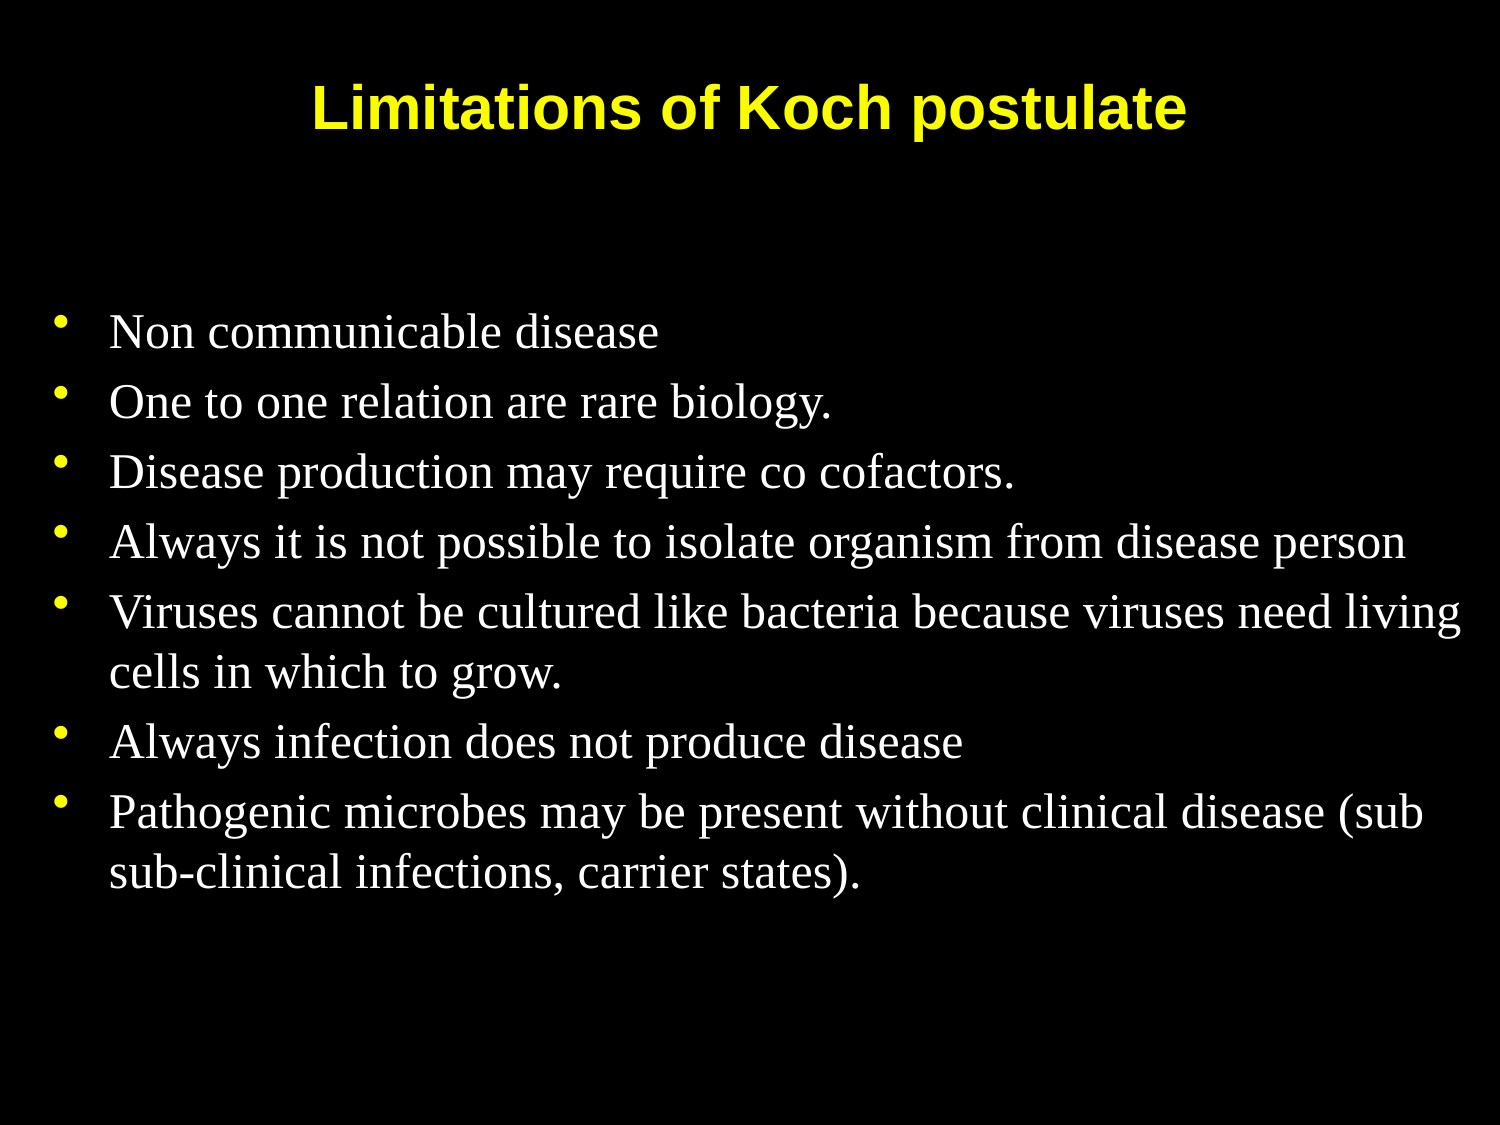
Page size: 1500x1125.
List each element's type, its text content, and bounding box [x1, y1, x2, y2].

title Limitations of Koch postulate [112, 65, 1388, 254]
list Non communicable disease One to one relation are rare biology. Disease production may require co cofactors. Always it is not possible to isolate organism from disease person Viruses cannot be cultured like bacteria because viruses need living cells in which to grow. Always infection does not produce disease Pathogenic microbes may be present without clinical disease (sub sub-clinical infections, carrier states). [37, 290, 1500, 966]
